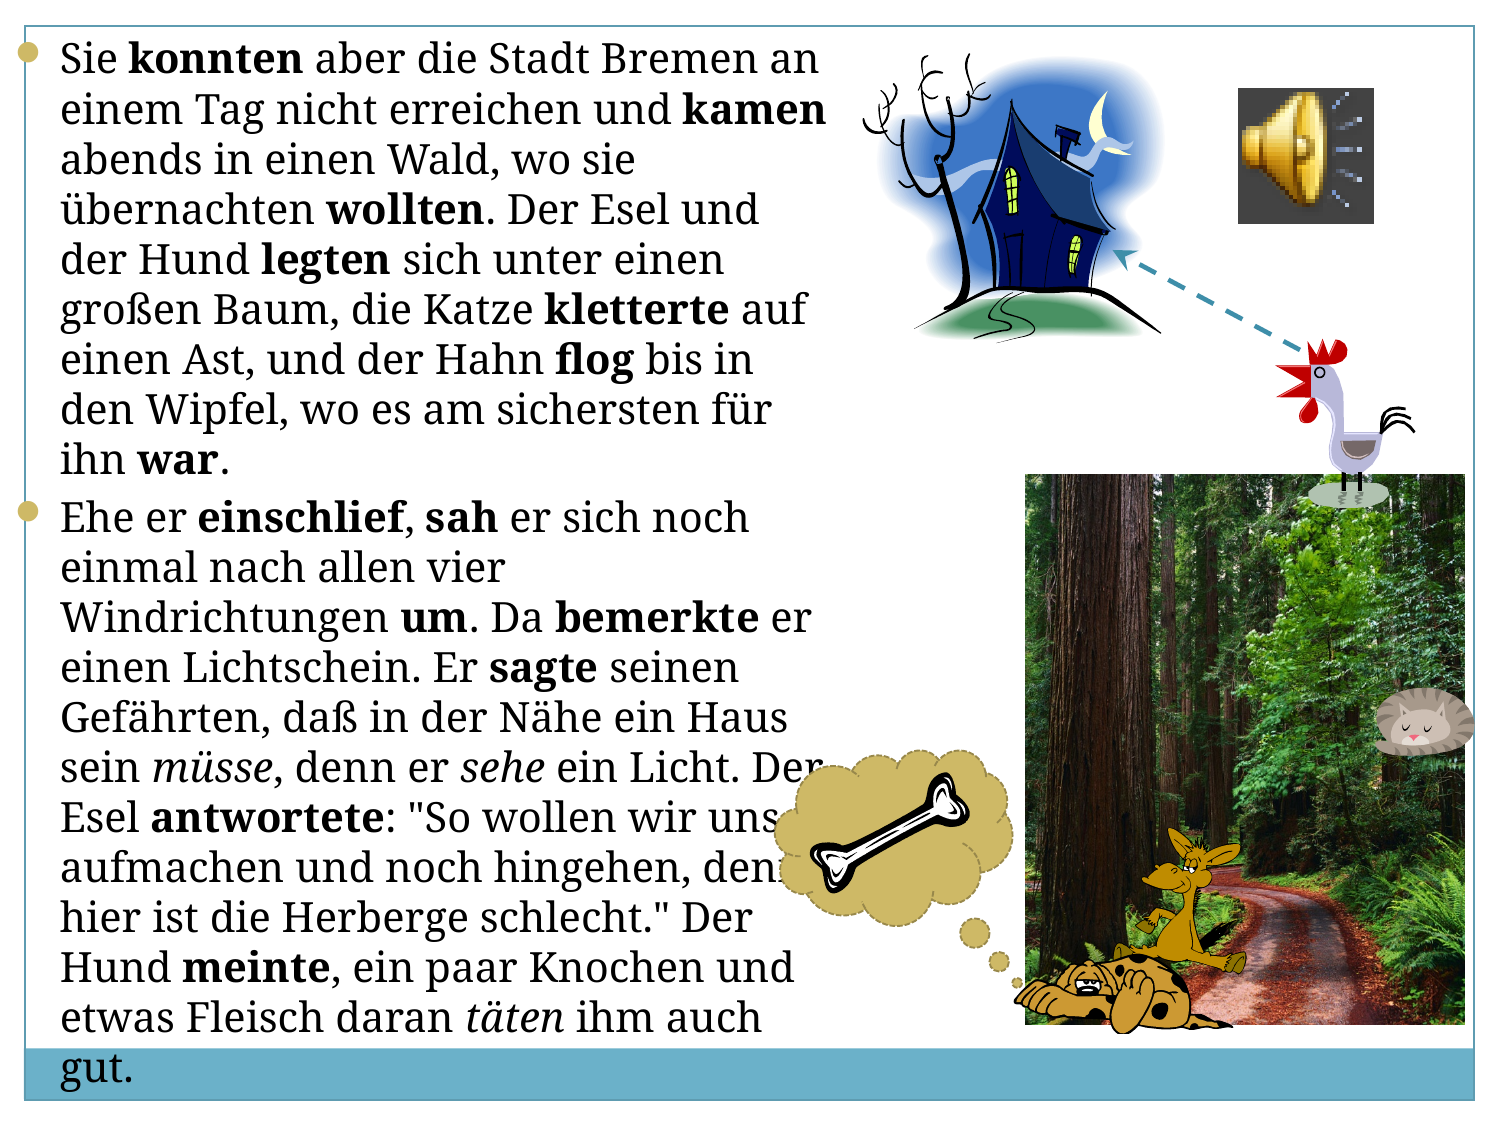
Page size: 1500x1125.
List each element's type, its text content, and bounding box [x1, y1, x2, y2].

text_box [959, 917, 991, 949]
text_box [773, 765, 830, 915]
picture [1237, 87, 1376, 226]
list Sie konnten aber die Stadt Bremen an einem Tag nicht erreichen und kamen abends in einen Wald, wo sie übernachten wollten. Der Esel und der Hund legten sich unter einen großen Baum, die Katze kletterte auf einen Ast, und der Hahn flog bis in den Wipfel, wo es am sichersten für ihn war. Ehe er einschlief, sah er sich noch einmal nach allen vier Windrichtungen um. Da bemerkte er einen Lichtschein. Er sagte seinen Gefährten, daß in der Nähe ein Haus sein müsse, denn er sehe ein Licht. Der Esel antwortete: "So wollen wir uns aufmachen und noch hingehen, denn hier ist die Herberge schlecht." Der Hund meinte, ein paar Knochen und etwas Fleisch daran täten ihm auch gut. [0, 24, 850, 1125]
picture [1012, 337, 1476, 1034]
picture [837, 749, 943, 918]
text_box [946, 749, 1014, 906]
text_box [1112, 249, 1301, 351]
picture [862, 49, 1174, 344]
text_box [988, 951, 1006, 973]
